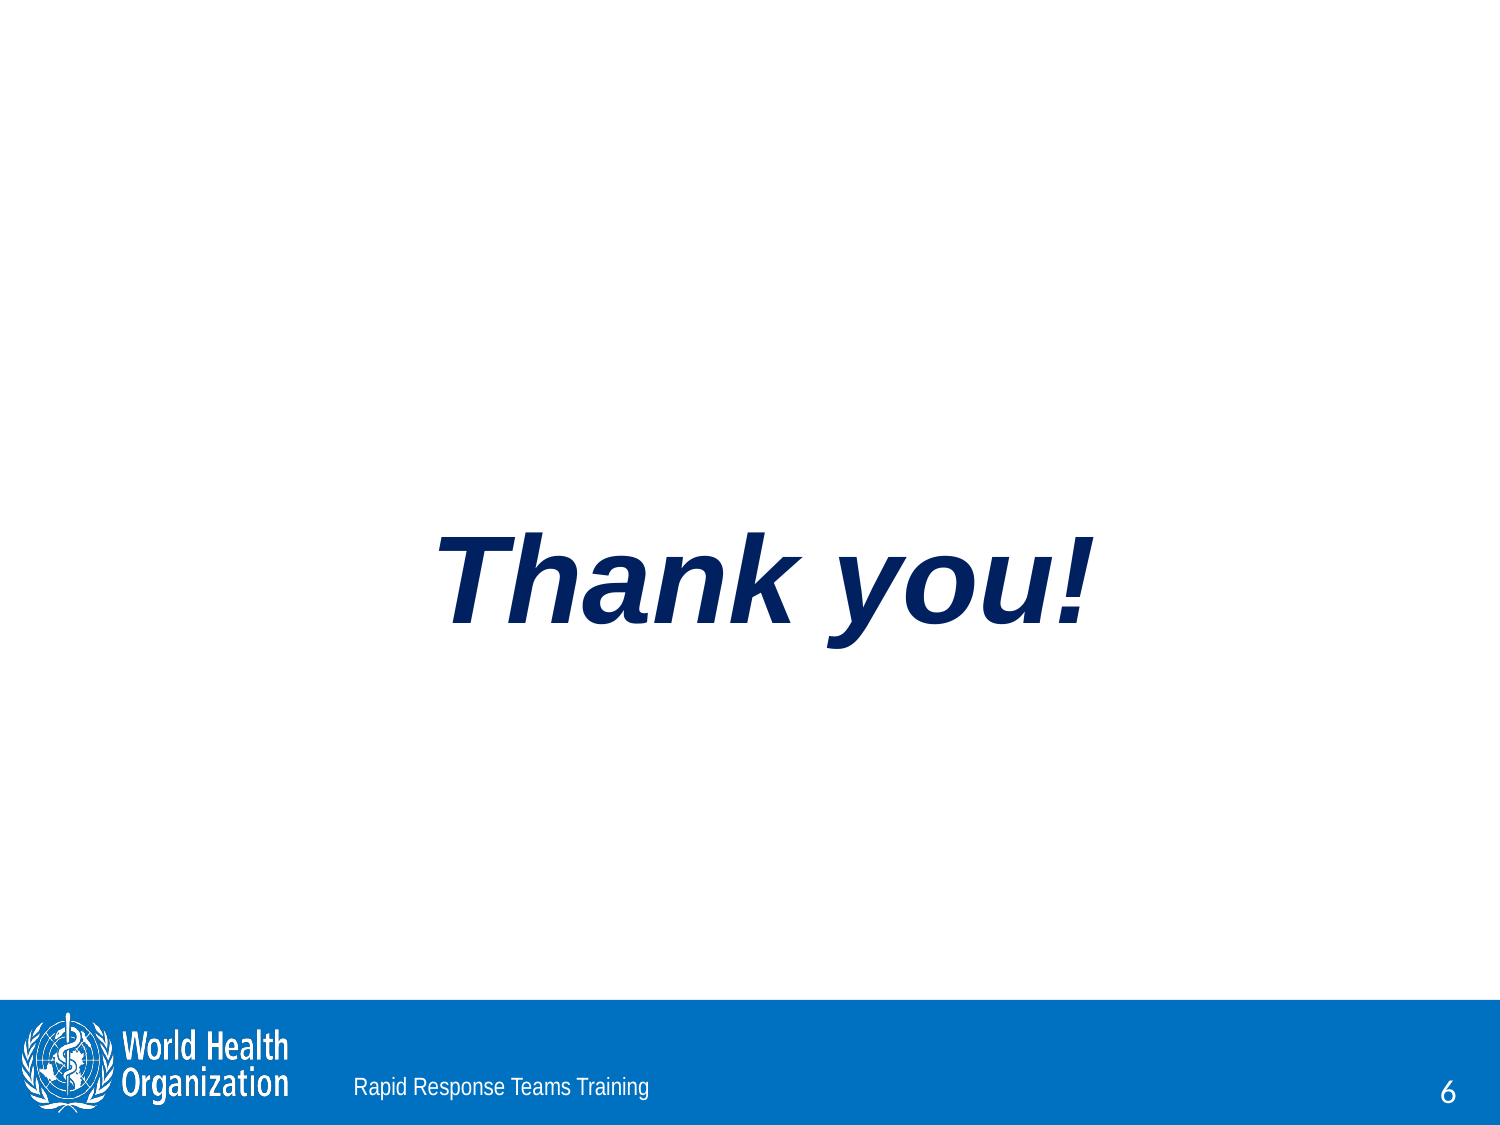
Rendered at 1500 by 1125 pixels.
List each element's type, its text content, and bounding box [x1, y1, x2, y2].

picture [21, 1012, 288, 1113]
title Thank you! [88, 479, 1439, 668]
